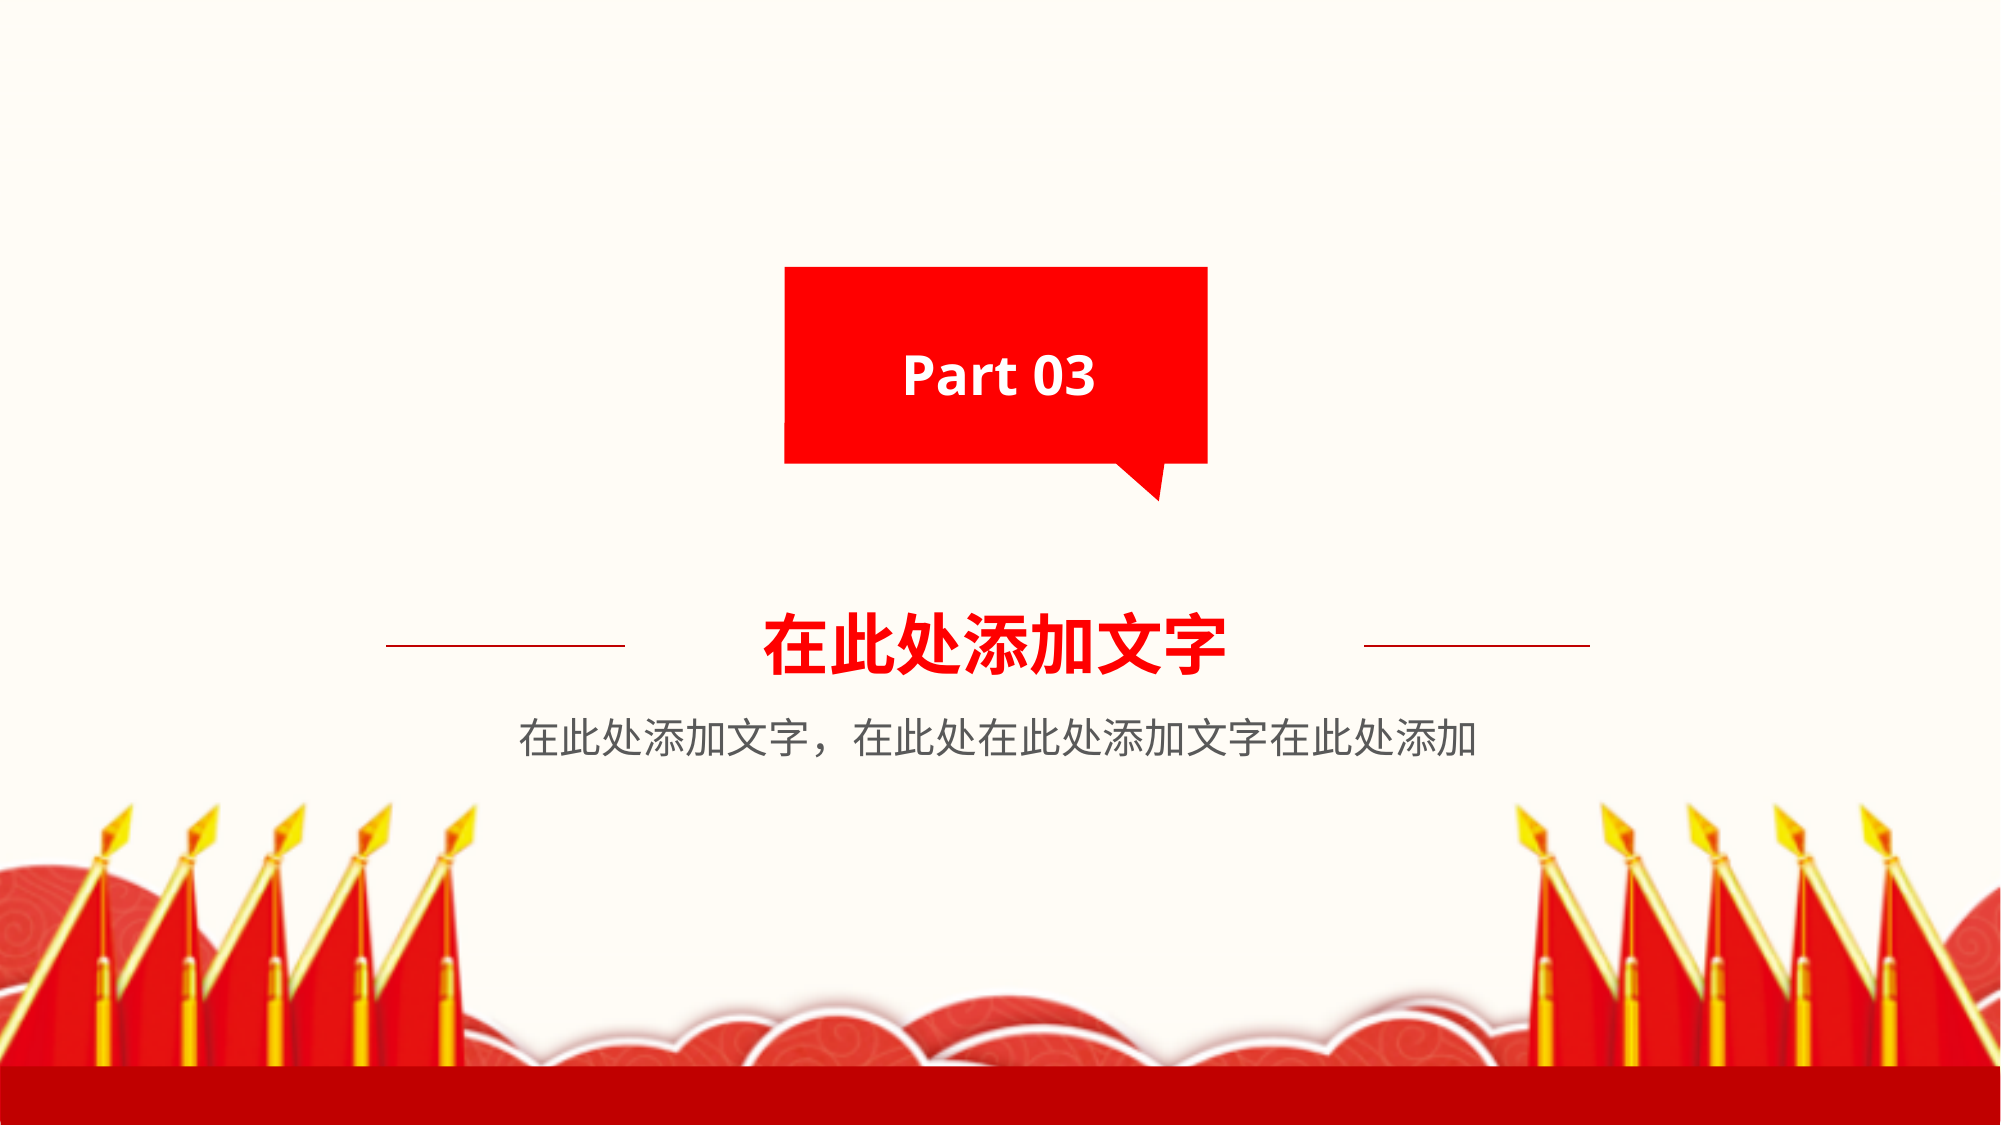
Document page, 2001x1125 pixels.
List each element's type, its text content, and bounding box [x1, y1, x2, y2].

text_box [643, 151, 1354, 580]
text_box [0, 1064, 2001, 1125]
picture [0, 0, 2001, 1064]
text_box 在此处添加文字 [574, 595, 1418, 691]
text_box 在此处添加文字，在此处在此处添加文字在此处添加 [213, 704, 1784, 769]
